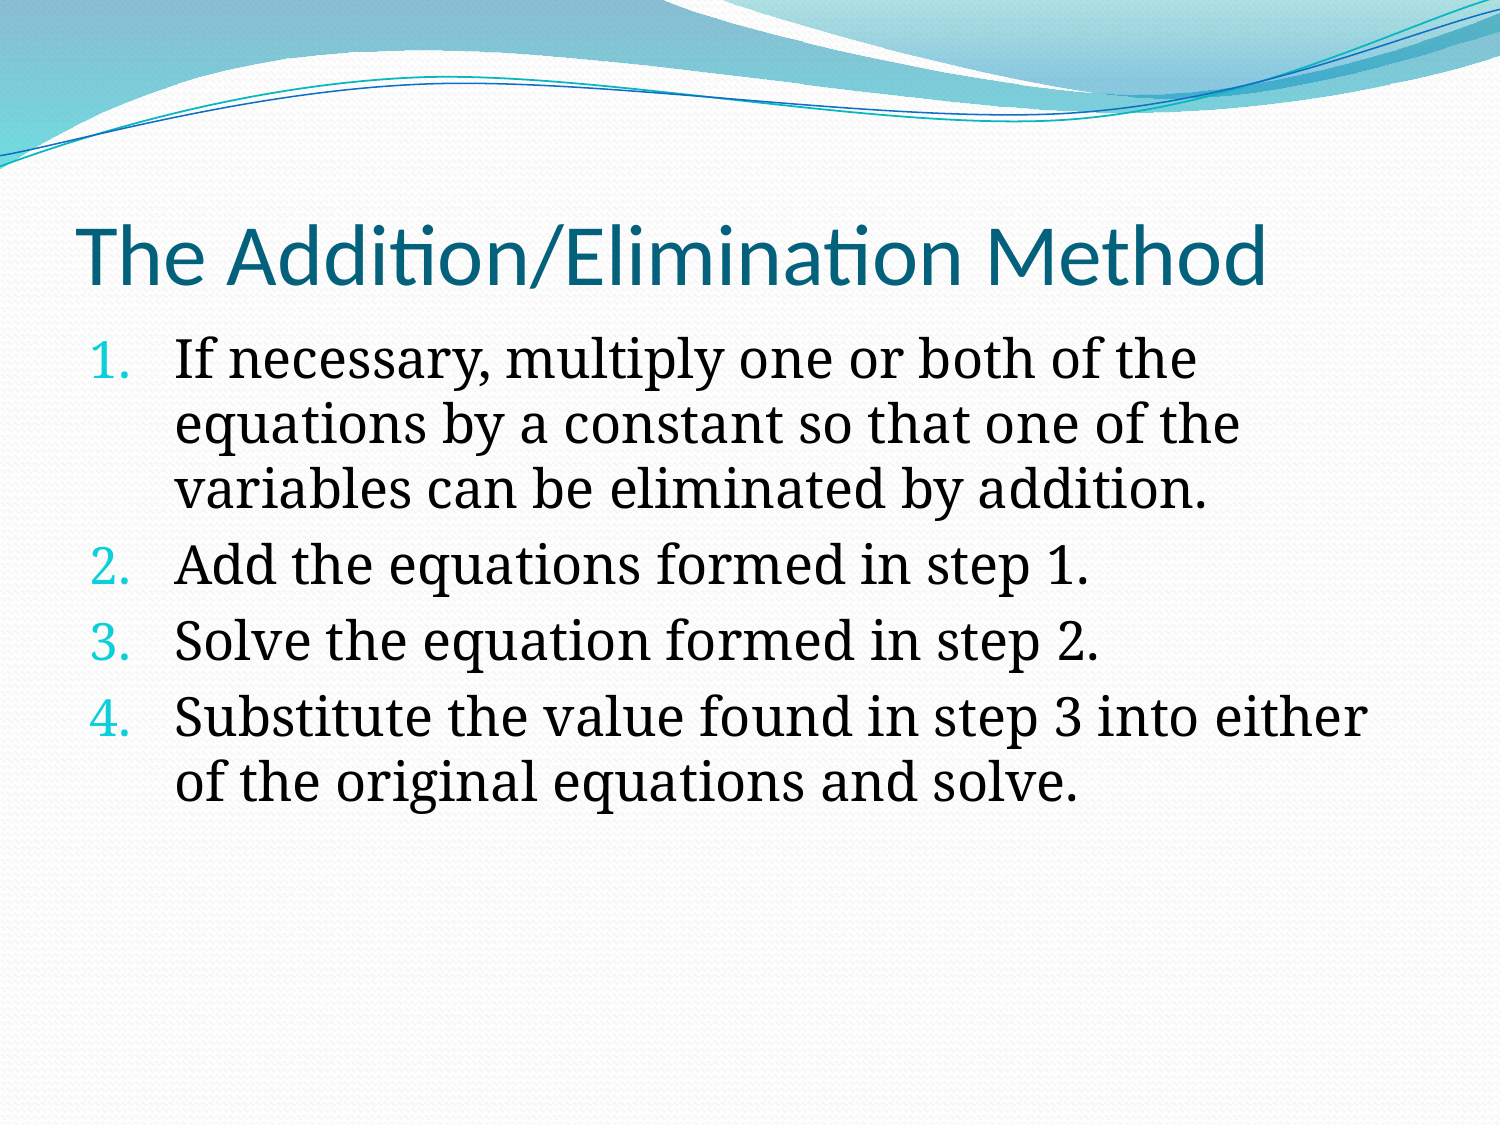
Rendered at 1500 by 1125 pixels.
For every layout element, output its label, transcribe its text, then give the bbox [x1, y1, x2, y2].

title The Addition/Elimination Method [75, 115, 1425, 303]
list If necessary, multiply one or both of the equations by a constant so that one of the variables can be eliminated by addition. Add the equations formed in step 1. Solve the equation formed in step 2. Substitute the value found in step 3 into either of the original equations and solve. [75, 317, 1425, 1038]
